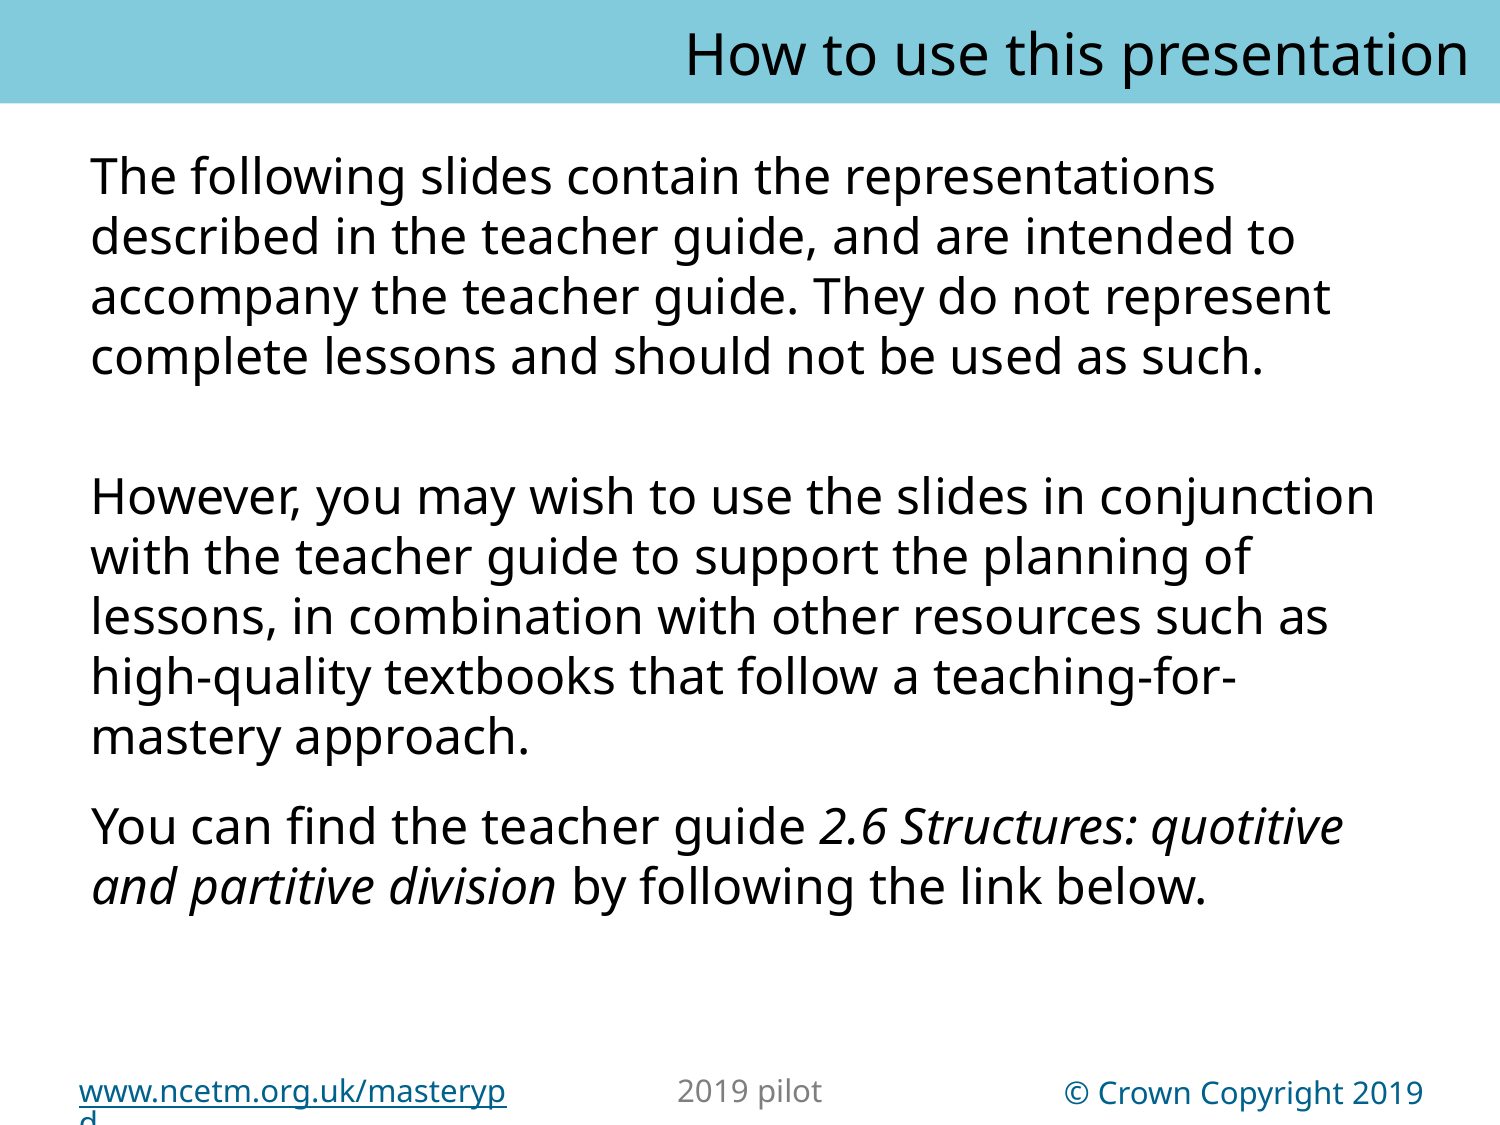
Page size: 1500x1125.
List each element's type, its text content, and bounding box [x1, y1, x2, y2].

list You can find the teacher guide 2.6 Structures: quotitive and partitive division by following the link below. [76, 786, 1424, 972]
list How to use this presentation [0, 0, 1500, 104]
